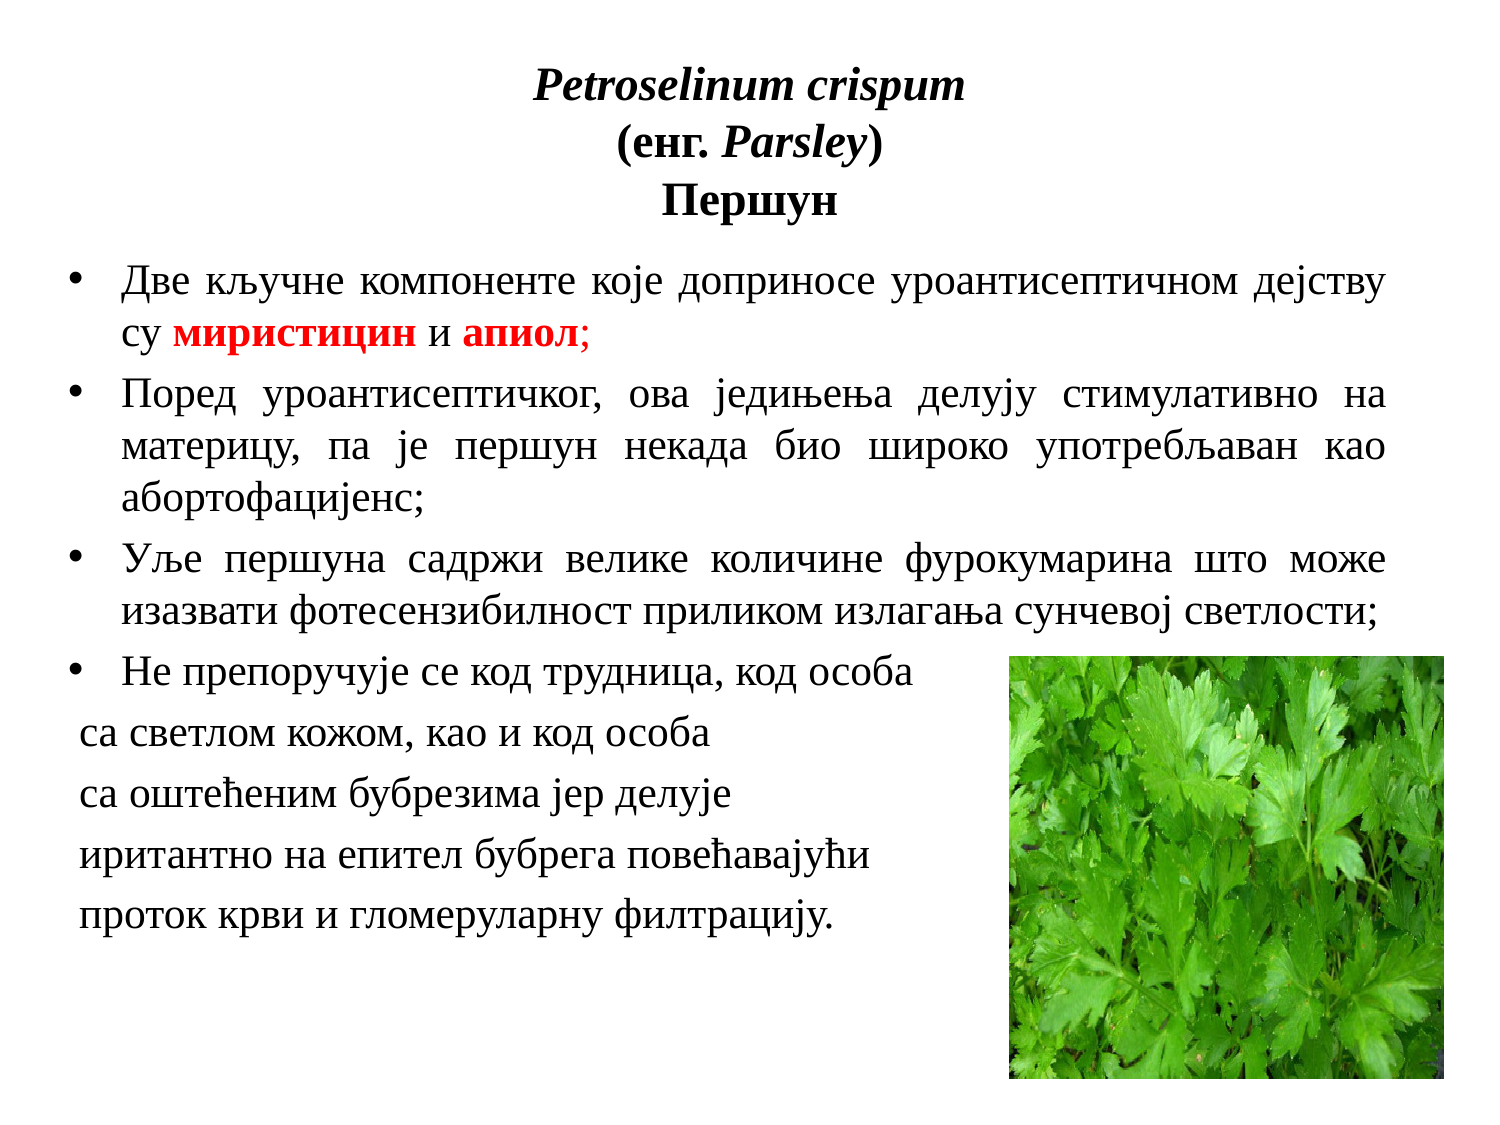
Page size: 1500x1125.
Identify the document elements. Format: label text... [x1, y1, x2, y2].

list Две кључне компоненте које доприносе уроантисептичном дејству су миристицин и апиол; Поред уроантисептичког, ова једињења делују стимулативно на материцу, па је першун некада био широко употребљаван као абортофацијенс; Уље першуна садржи велике количине фурокумарина што може изазвати фотесензибилност приликом излагања сунчевој светлости; Не препоручује се код трудница, код особа са светлом кожом, као и код особа са оштећеним бубрезима јер делује иритантно на епител бубрега повећавајући проток крви и гломеруларну филтрацију. [53, 243, 1404, 986]
picture [1009, 656, 1444, 1080]
title Petroselinum crispum (енг. Parsley) Першун [75, 45, 1425, 233]
